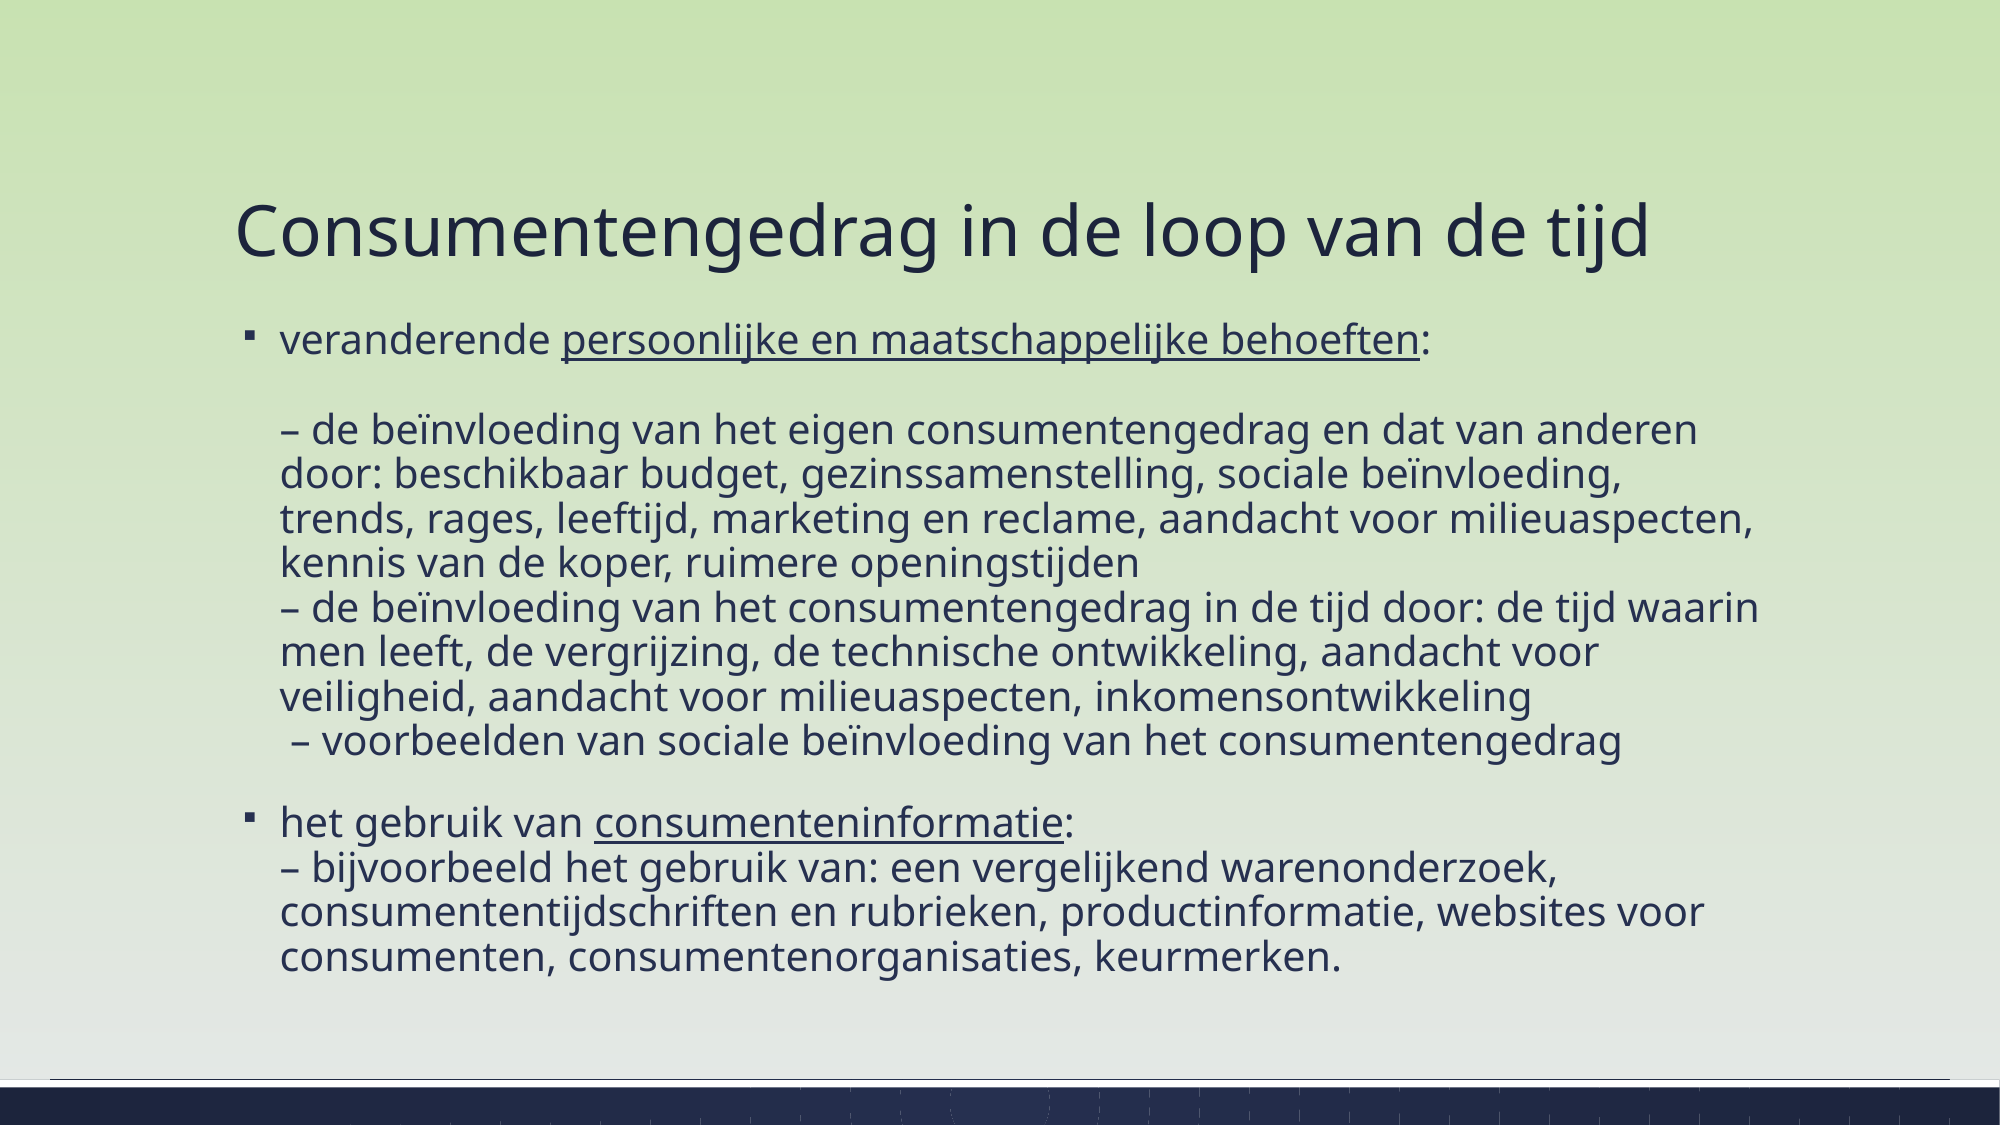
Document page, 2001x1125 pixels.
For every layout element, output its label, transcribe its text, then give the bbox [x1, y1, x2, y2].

list veranderende persoonlijke en maatschappelijke behoeften: – de beïnvloeding van het eigen consumentengedrag en dat van anderen door: beschikbaar budget, gezinssamenstelling, sociale beïnvloeding, trends, rages, leeftijd, marketing en reclame, aandacht voor milieuaspecten, kennis van de koper, ruimere openingstijden – de beïnvloeding van het consumentengedrag in de tijd door: de tijd waarin men leeft, de vergrijzing, de technische ontwikkeling, aandacht voor veiligheid, aandacht voor milieuaspecten, inkomensontwikkeling – voorbeelden van sociale beïnvloeding van het consumentengedrag het gebruik van consumenteninformatie: – bijvoorbeeld het gebruik van: een vergelijkend warenonderzoek, consumententijdschriften en rubrieken, productinformatie, websites voor consumenten, consumentenorganisaties, keurmerken. [219, 311, 1780, 990]
title Consumentengedrag in de loop van de tijd [219, 76, 1780, 279]
